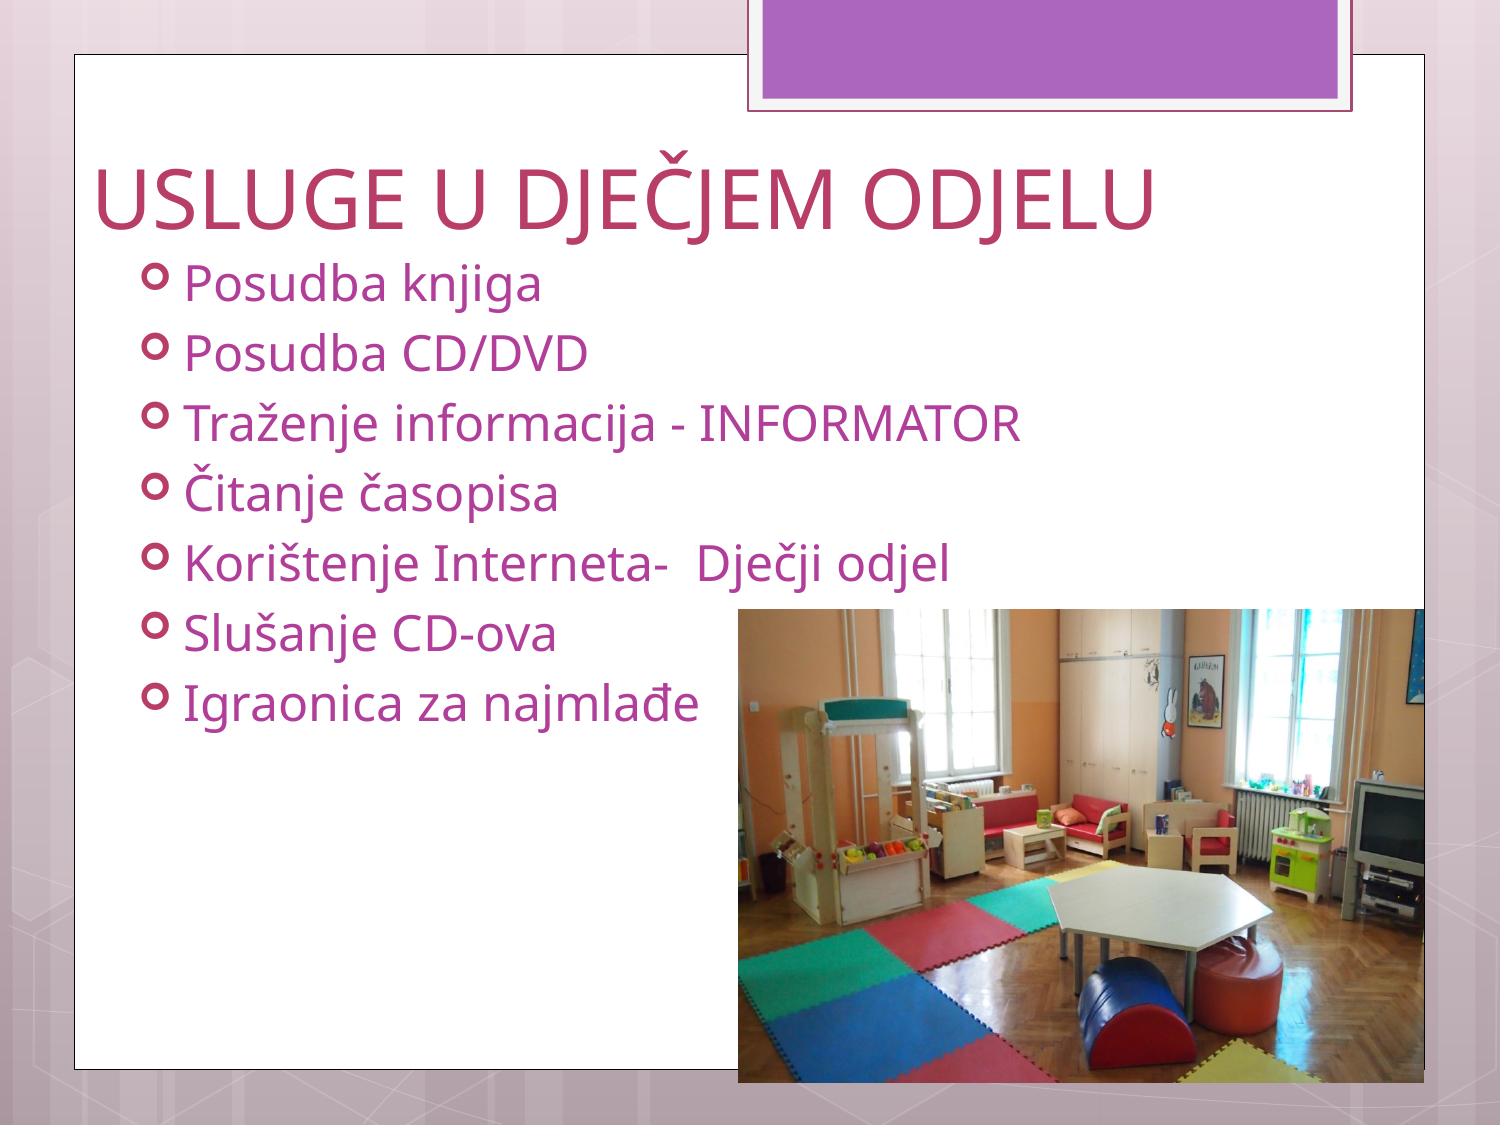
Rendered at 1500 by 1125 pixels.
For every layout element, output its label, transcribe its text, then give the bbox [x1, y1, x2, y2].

title USLUGE U DJEČJEM ODJELU [76, 66, 1229, 254]
list Posudba knjiga Posudba CD/DVD Traženje informacija - INFORMATOR Čitanje časopisa Korištenje Interneta- Dječji odjel Slušanje CD-ova Igraonica za najmlađe [112, 243, 1224, 820]
picture [737, 609, 1424, 1083]
